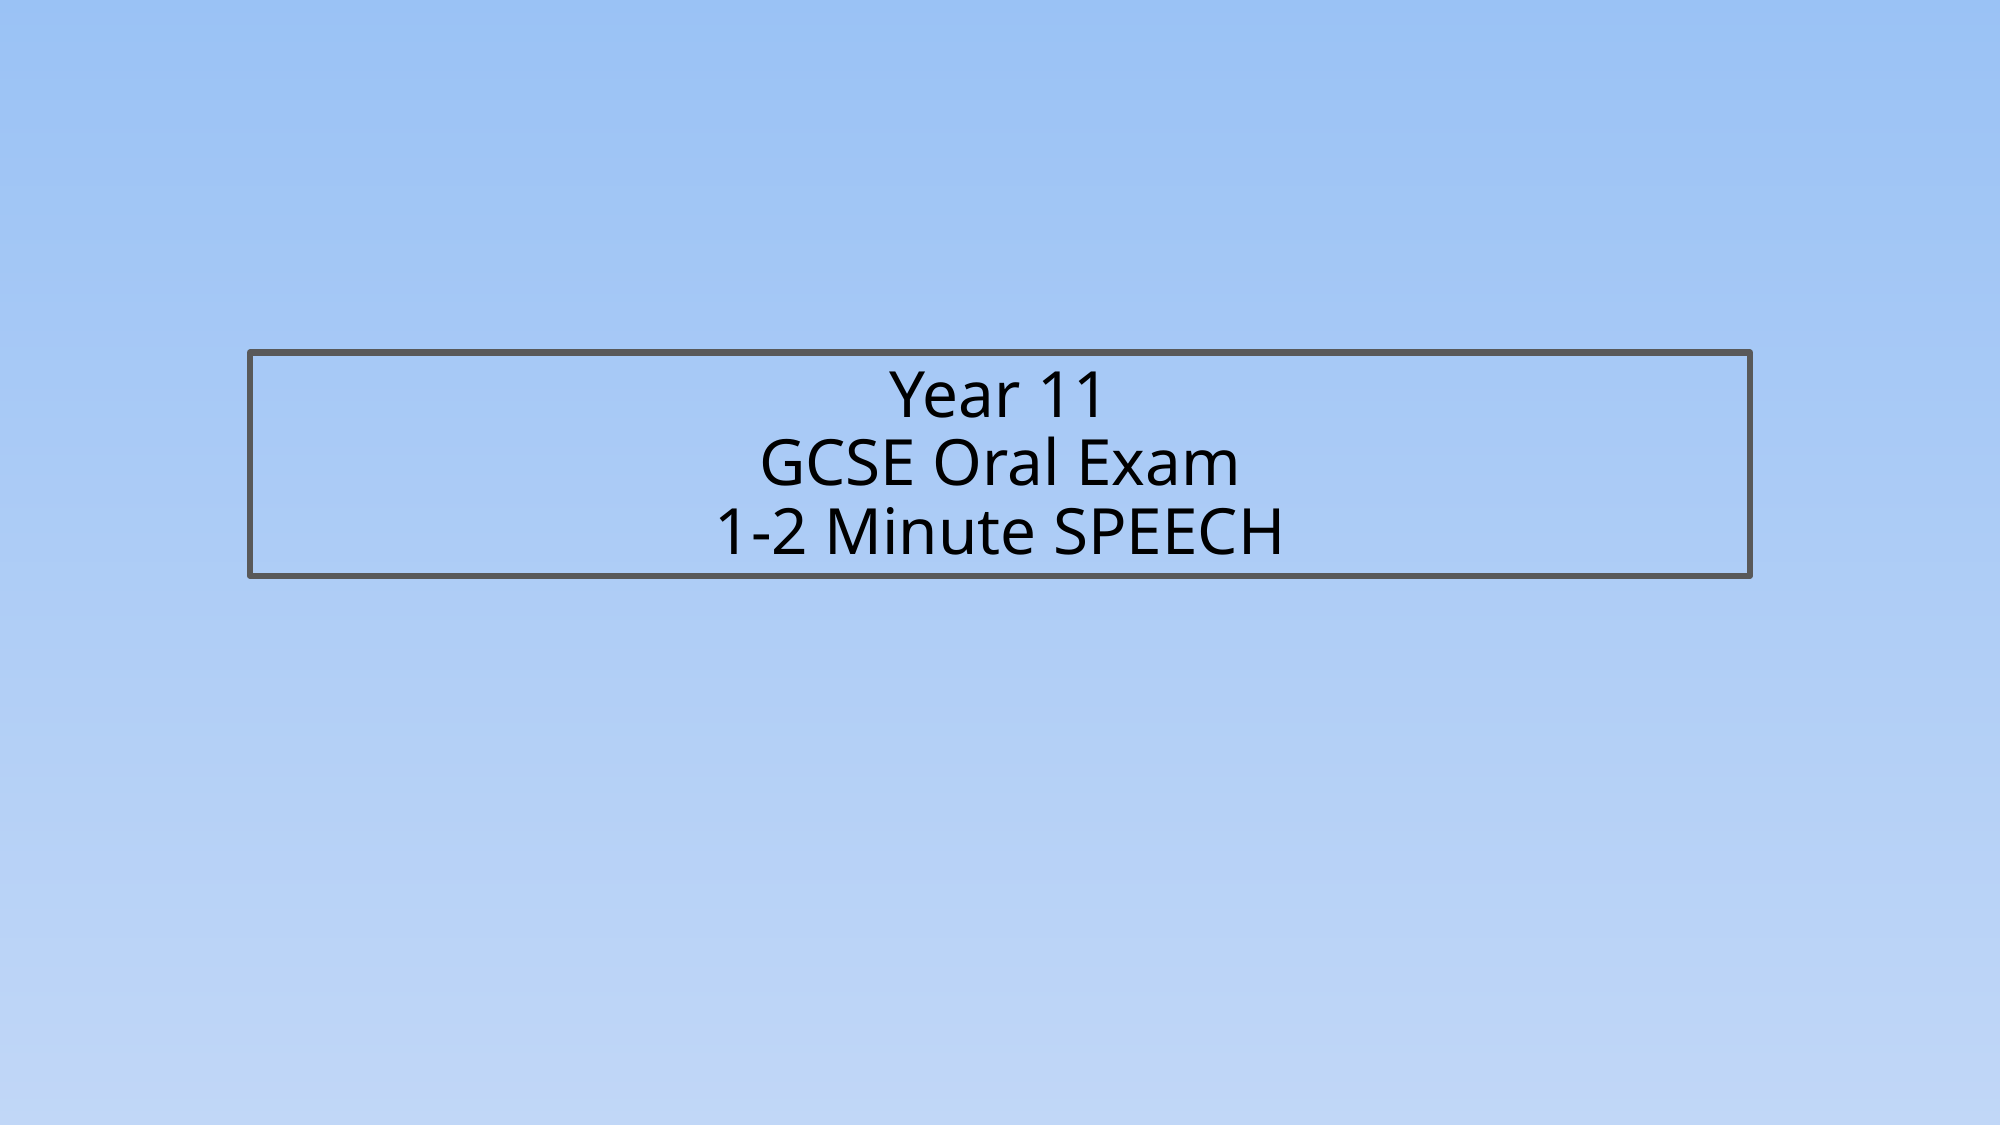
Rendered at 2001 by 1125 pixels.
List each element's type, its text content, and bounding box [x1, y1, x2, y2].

title Year 11 GCSE Oral Exam 1-2 Minute SPEECH [249, 352, 1750, 576]
